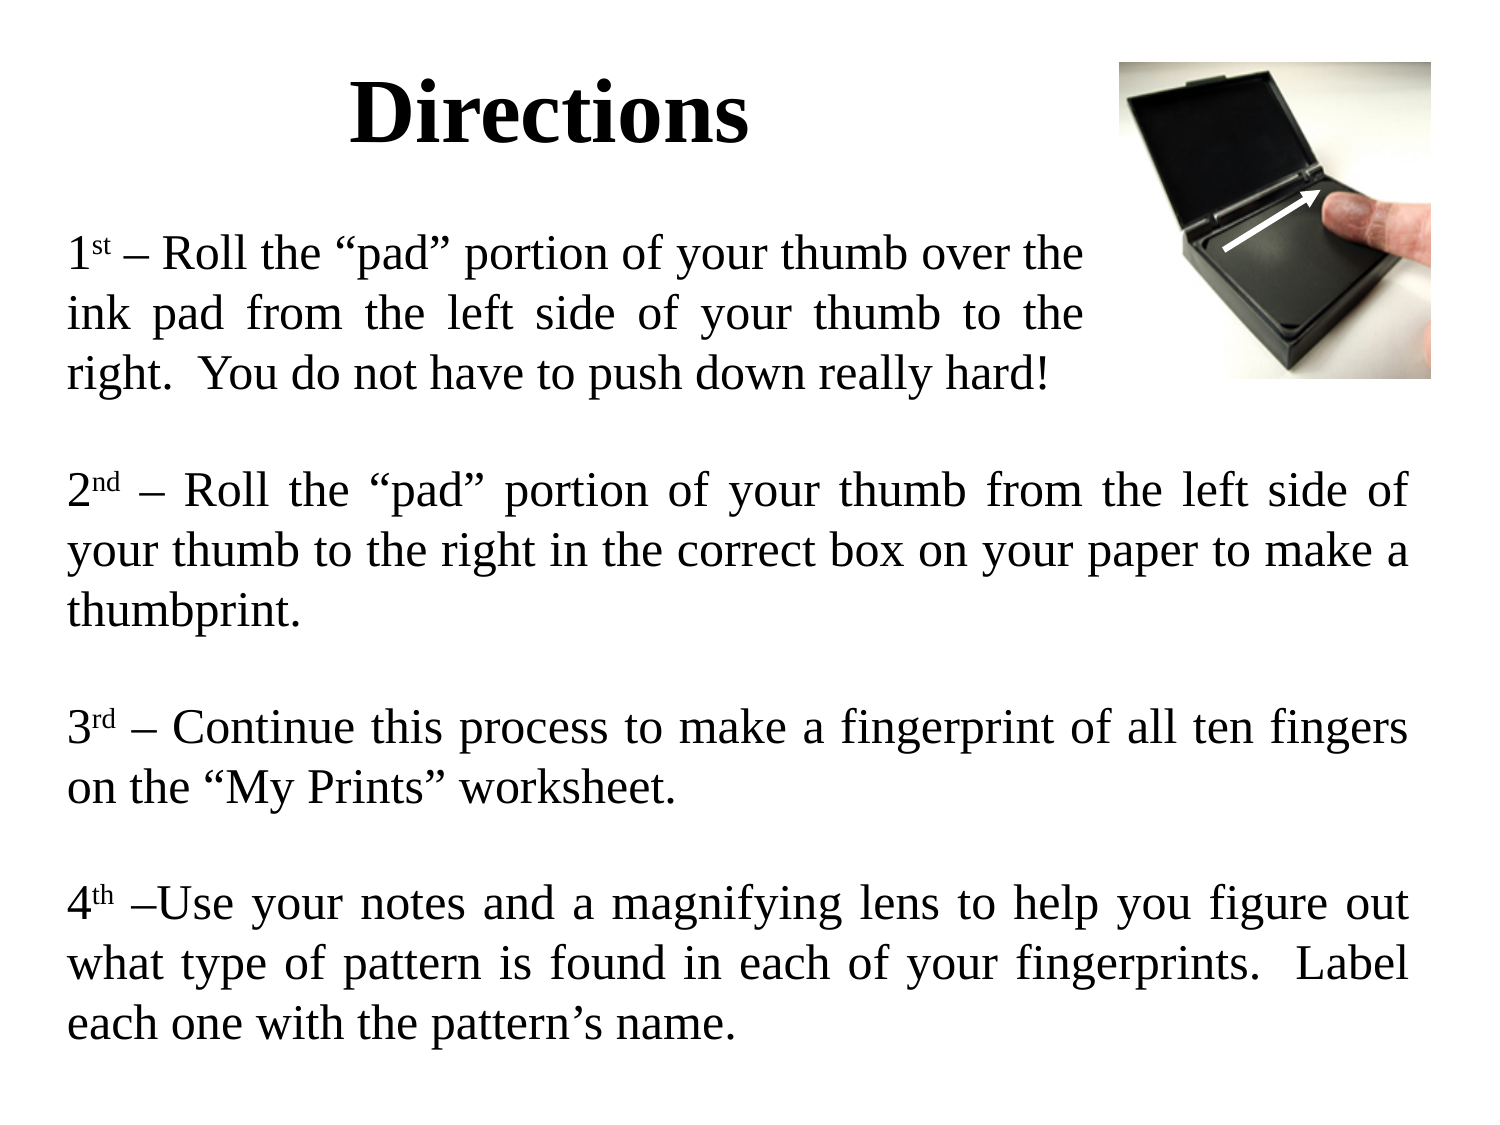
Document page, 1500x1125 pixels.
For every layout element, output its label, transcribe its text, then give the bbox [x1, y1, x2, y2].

text_box 2nd – Roll the “pad” portion of your thumb from the left side of your thumb to the right in the correct box on your paper to make a thumbprint. [52, 449, 1425, 644]
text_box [1119, 62, 1431, 379]
title Directions [37, 12, 1063, 201]
text_box 4th –Use your notes and a magnifying lens to help you figure out what type of pattern is found in each of your fingerprints. Label each one with the pattern’s name. [52, 862, 1425, 1058]
text_box 3rd – Continue this process to make a fingerprint of all ten fingers on the “My Prints” worksheet. [52, 686, 1425, 821]
text_box 1st – Roll the “pad” portion of your thumb over the ink pad from the left side of your thumb to the right. You do not have to push down really hard! [52, 212, 1100, 408]
